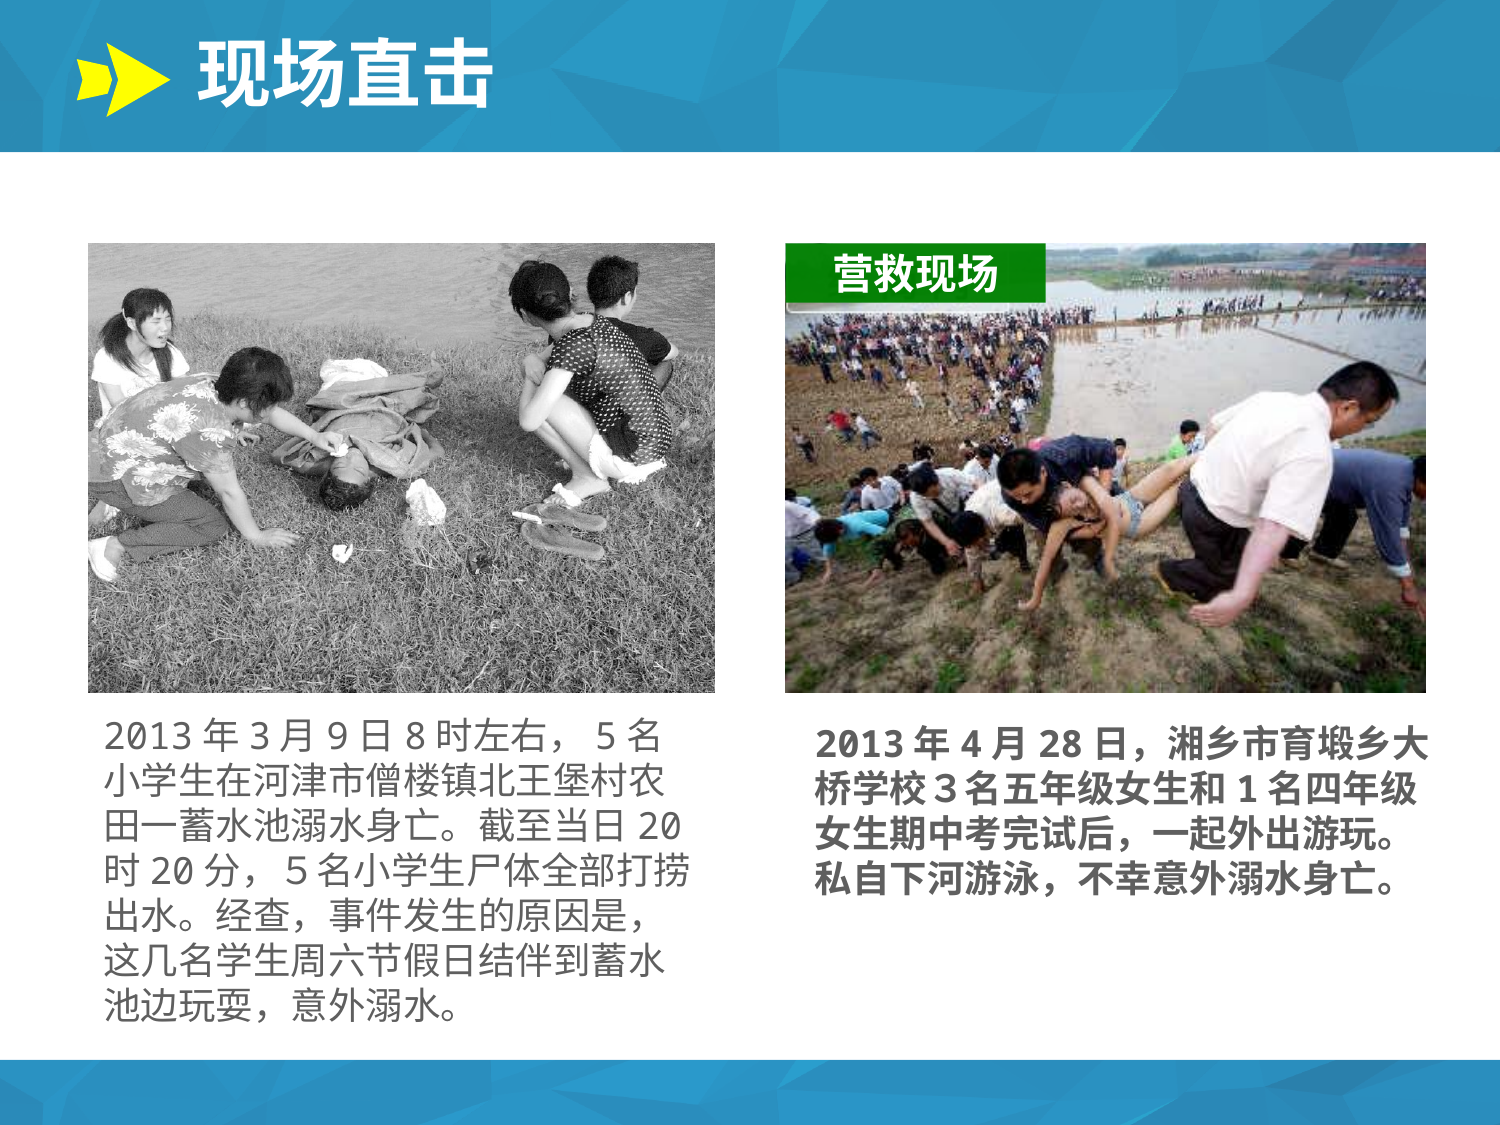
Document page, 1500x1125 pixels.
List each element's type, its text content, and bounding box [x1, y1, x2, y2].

text_box 2013年4月28日，湘乡市育塅乡大桥学校３名五年级女生和1名四年级女生期中考完试后，一起外出游玩。私自下河游泳，不幸意外溺水身亡。 [800, 712, 1459, 908]
text_box 现场直击 [182, 18, 512, 124]
picture [785, 243, 1427, 694]
picture [88, 242, 716, 693]
text_box 2013年3月9日8时左右，5名小学生在河津市僧楼镇北王堡村农田一蓄水池溺水身亡。截至当日20时20分，５名小学生尸体全部打捞出水。经查，事件发生的原因是，这几名学生周六节假日结伴到蓄水池边玩耍，意外溺水。 [88, 704, 715, 1080]
